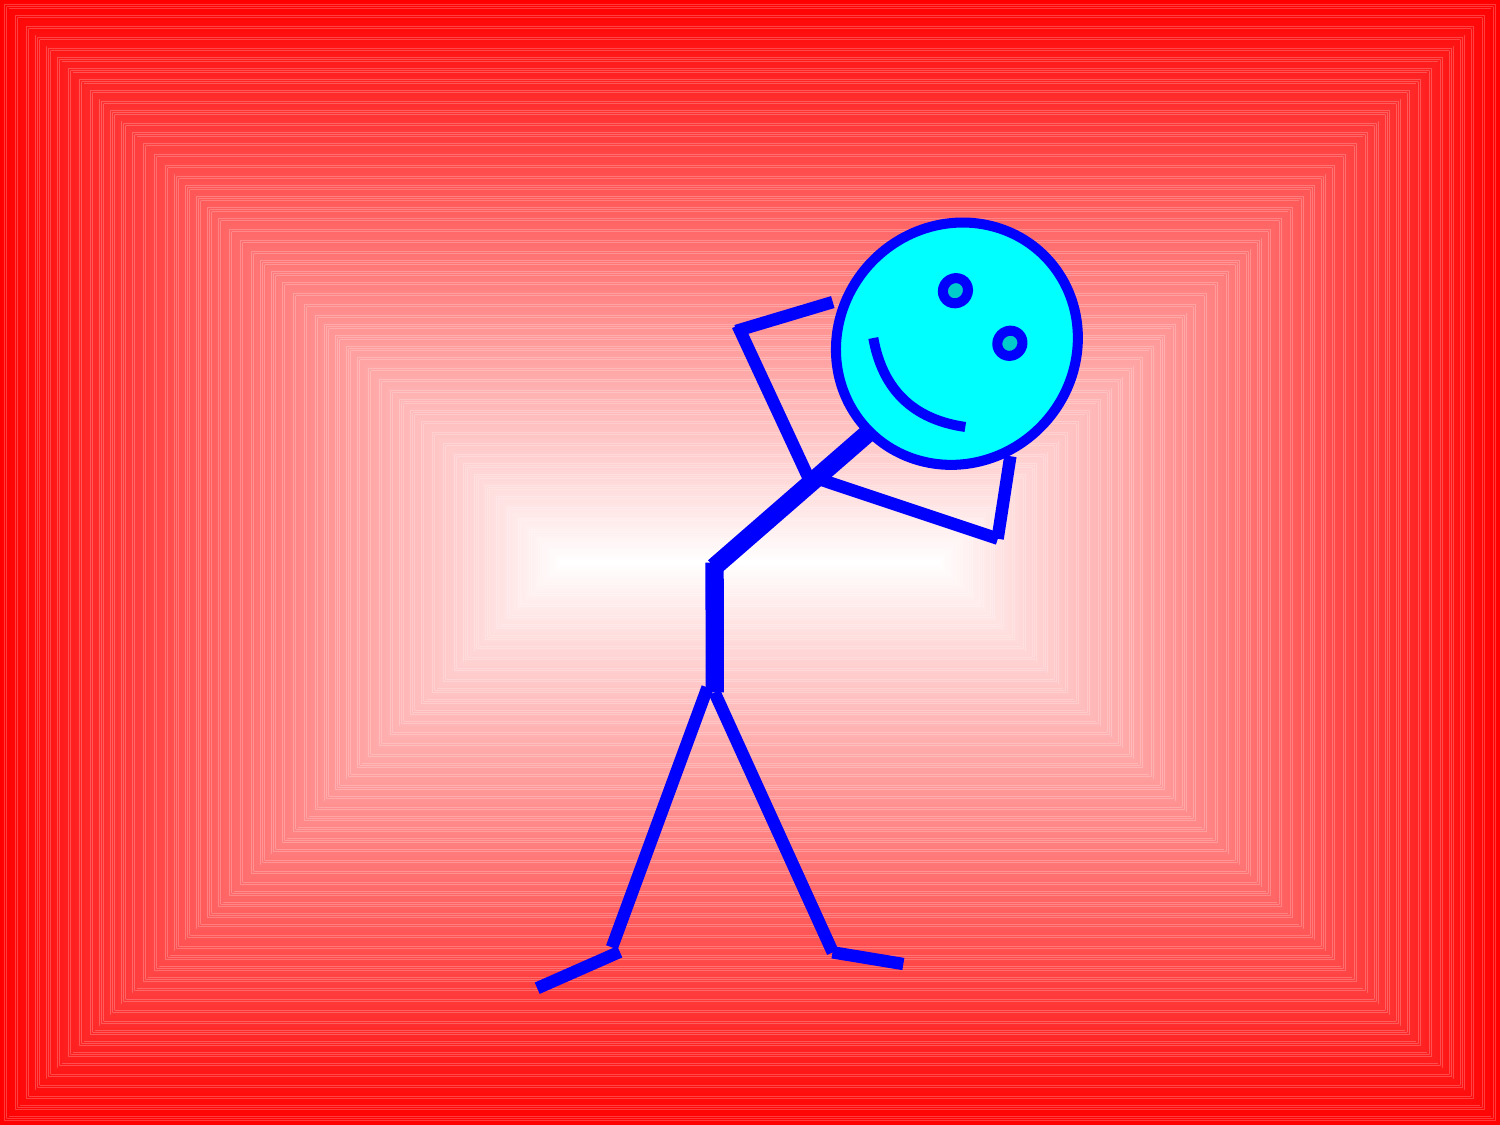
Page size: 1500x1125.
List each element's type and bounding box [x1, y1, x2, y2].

text_box [835, 222, 1078, 465]
